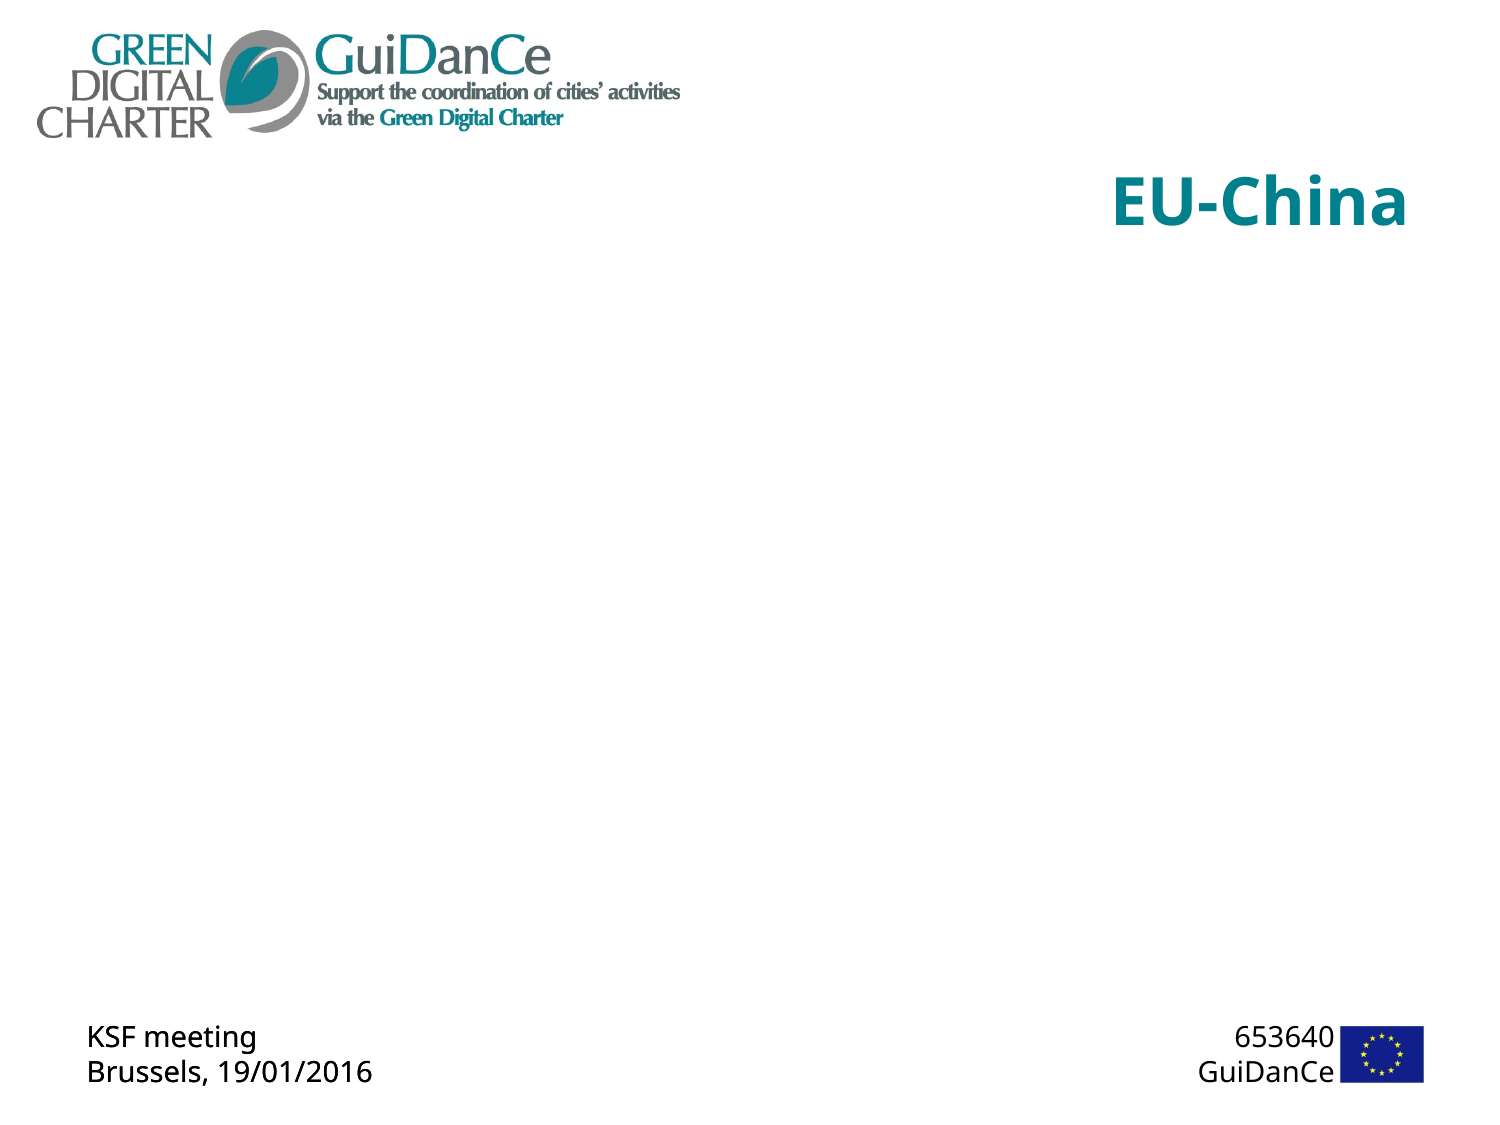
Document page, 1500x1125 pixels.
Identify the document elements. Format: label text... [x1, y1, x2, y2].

picture [1338, 1024, 1425, 1084]
picture [37, 30, 680, 138]
title EU-China [371, 142, 1425, 256]
